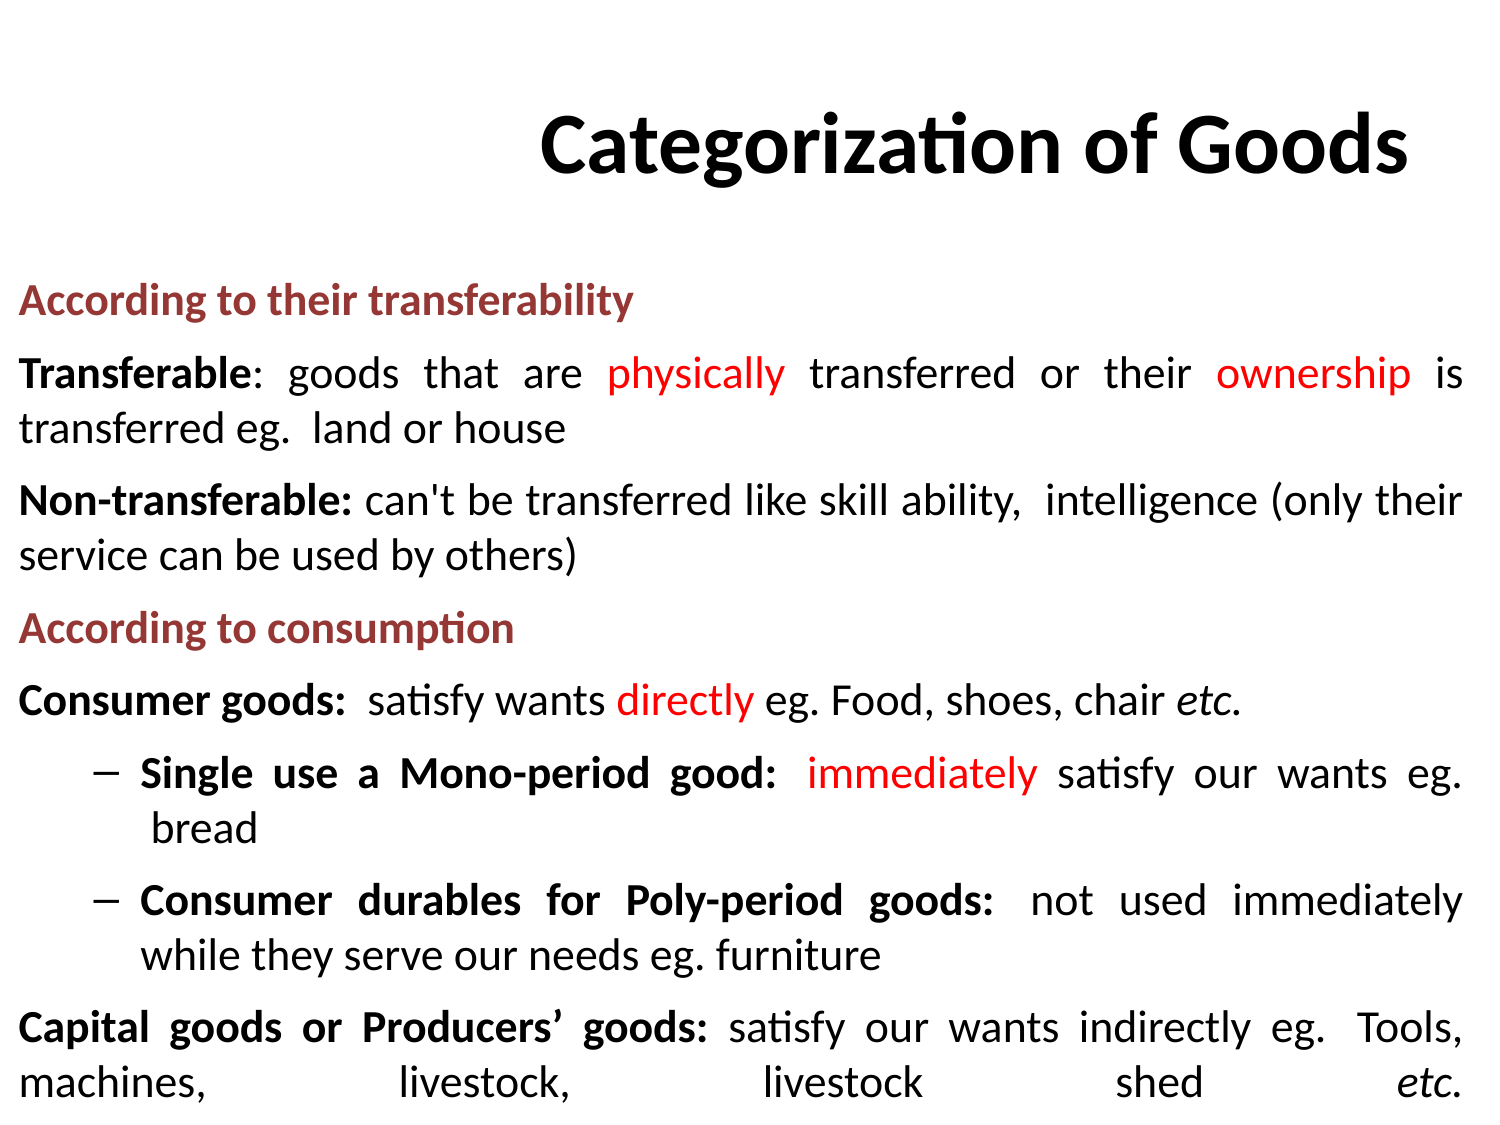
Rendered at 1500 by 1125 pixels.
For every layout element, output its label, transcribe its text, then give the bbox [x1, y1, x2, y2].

list According to their transferability Transferable: goods that are physically transferred or their ownership is transferred eg. land or house Non-transferable: can't be transferred like skill ability, intelligence (only their service can be used by others) According to consumption Consumer goods: satisfy wants directly eg. Food, shoes, chair etc. Single use a Mono-period good: immediately satisfy our wants eg. bread Consumer durables for Poly-period goods: not used immediately while they serve our needs eg. furniture Capital goods or Producers’ goods: satisfy our wants indirectly eg. Tools, machines, livestock, livestock shed etc. [3, 262, 1479, 1125]
title Categorization of Goods [75, 45, 1425, 233]
